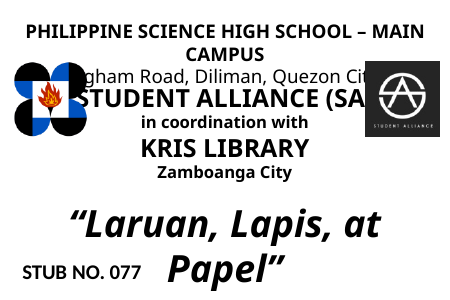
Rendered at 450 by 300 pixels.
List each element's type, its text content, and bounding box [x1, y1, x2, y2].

text_box STUB NO. 077 [7, 251, 213, 292]
picture [364, 60, 441, 137]
text_box “Laruan, Lapis, at Papel” [0, 192, 450, 298]
text_box PHILIPPINE SCIENCE HIGH SCHOOL – MAIN CAMPUS Agham Road, Diliman, Quezon City [0, 12, 450, 74]
text_box STUDENT ALLIANCE (SA) in coordination with KRIS LIBRARY Zamboanga City [0, 74, 450, 190]
picture [12, 60, 88, 137]
